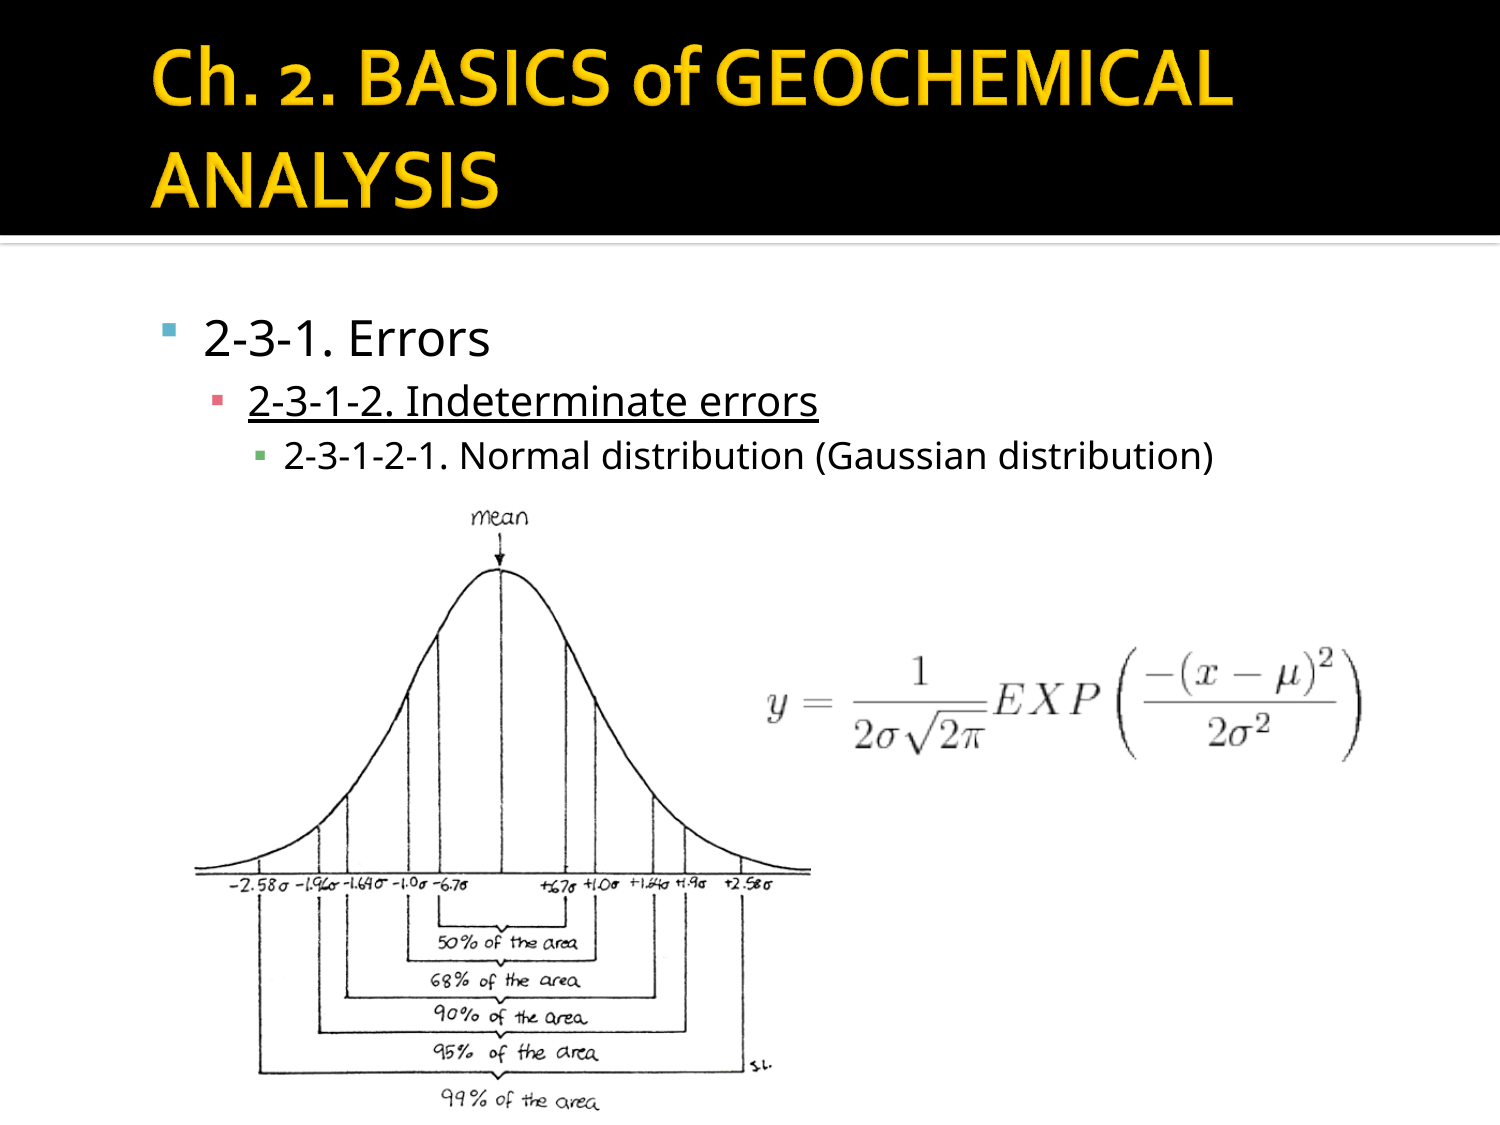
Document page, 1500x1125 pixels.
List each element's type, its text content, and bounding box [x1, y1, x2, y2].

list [194, 498, 811, 1125]
picture [761, 645, 1377, 765]
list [100, 0, 1376, 232]
list 2-3-1. Errors 2-3-1-2. Indeterminate errors 2-3-1-2-1. Normal distribution (Gaussian distribution) [75, 291, 1459, 504]
